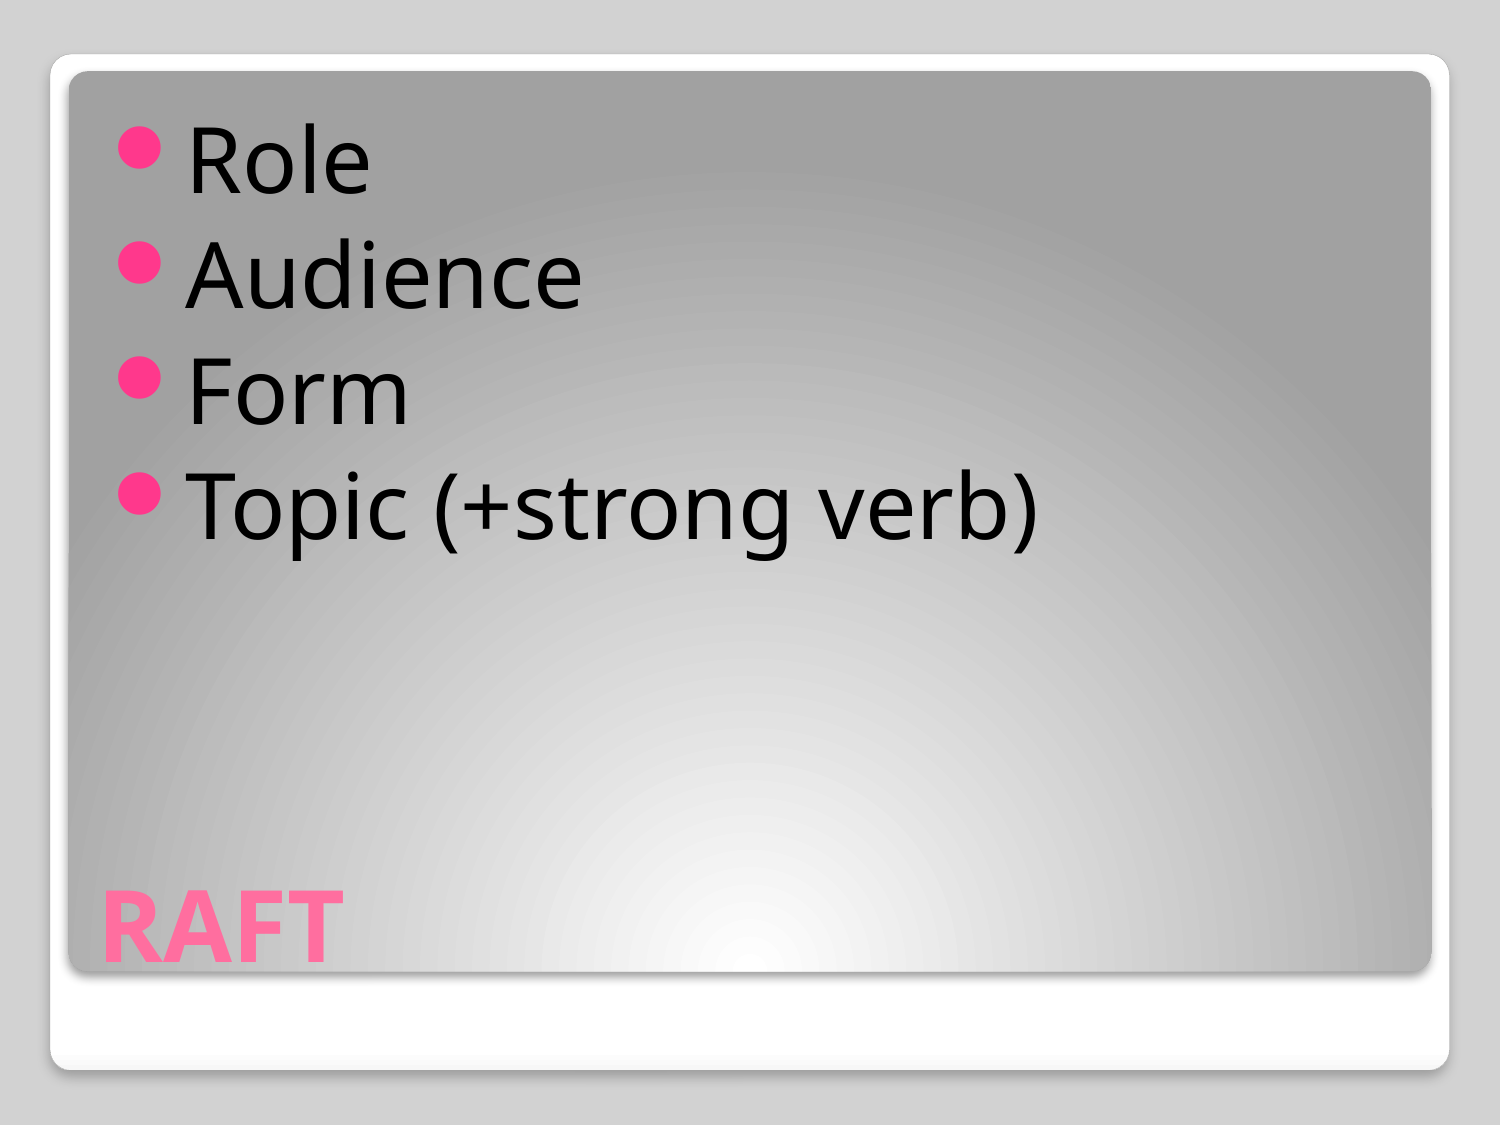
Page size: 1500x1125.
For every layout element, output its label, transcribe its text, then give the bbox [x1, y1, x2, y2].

list Role Audience Form Topic (+strong verb) [82, 86, 1425, 774]
title RAFT [82, 817, 1425, 990]
